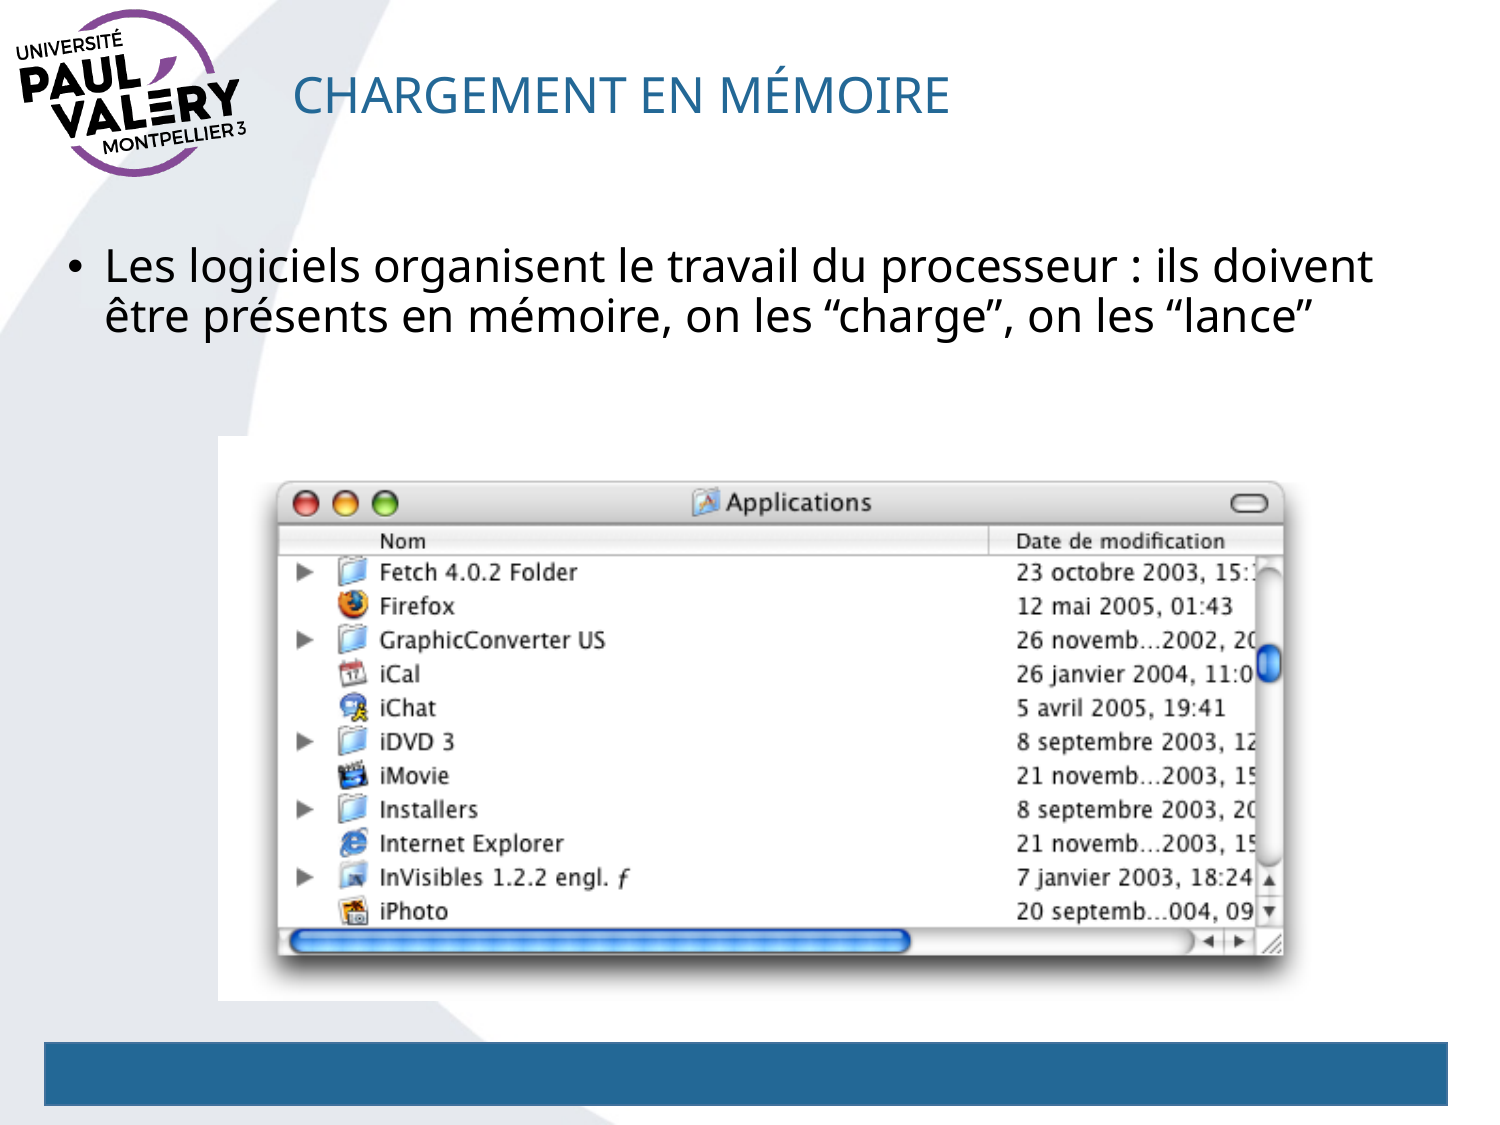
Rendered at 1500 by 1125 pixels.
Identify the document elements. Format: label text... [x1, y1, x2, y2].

title Chargement en mémoire [277, 28, 1500, 168]
list Les logiciels organisent le travail du processeur : ils doivent être présents en mémoire, on les “charge”, on les “lance” [52, 235, 1446, 1001]
picture [0, 0, 1500, 1125]
